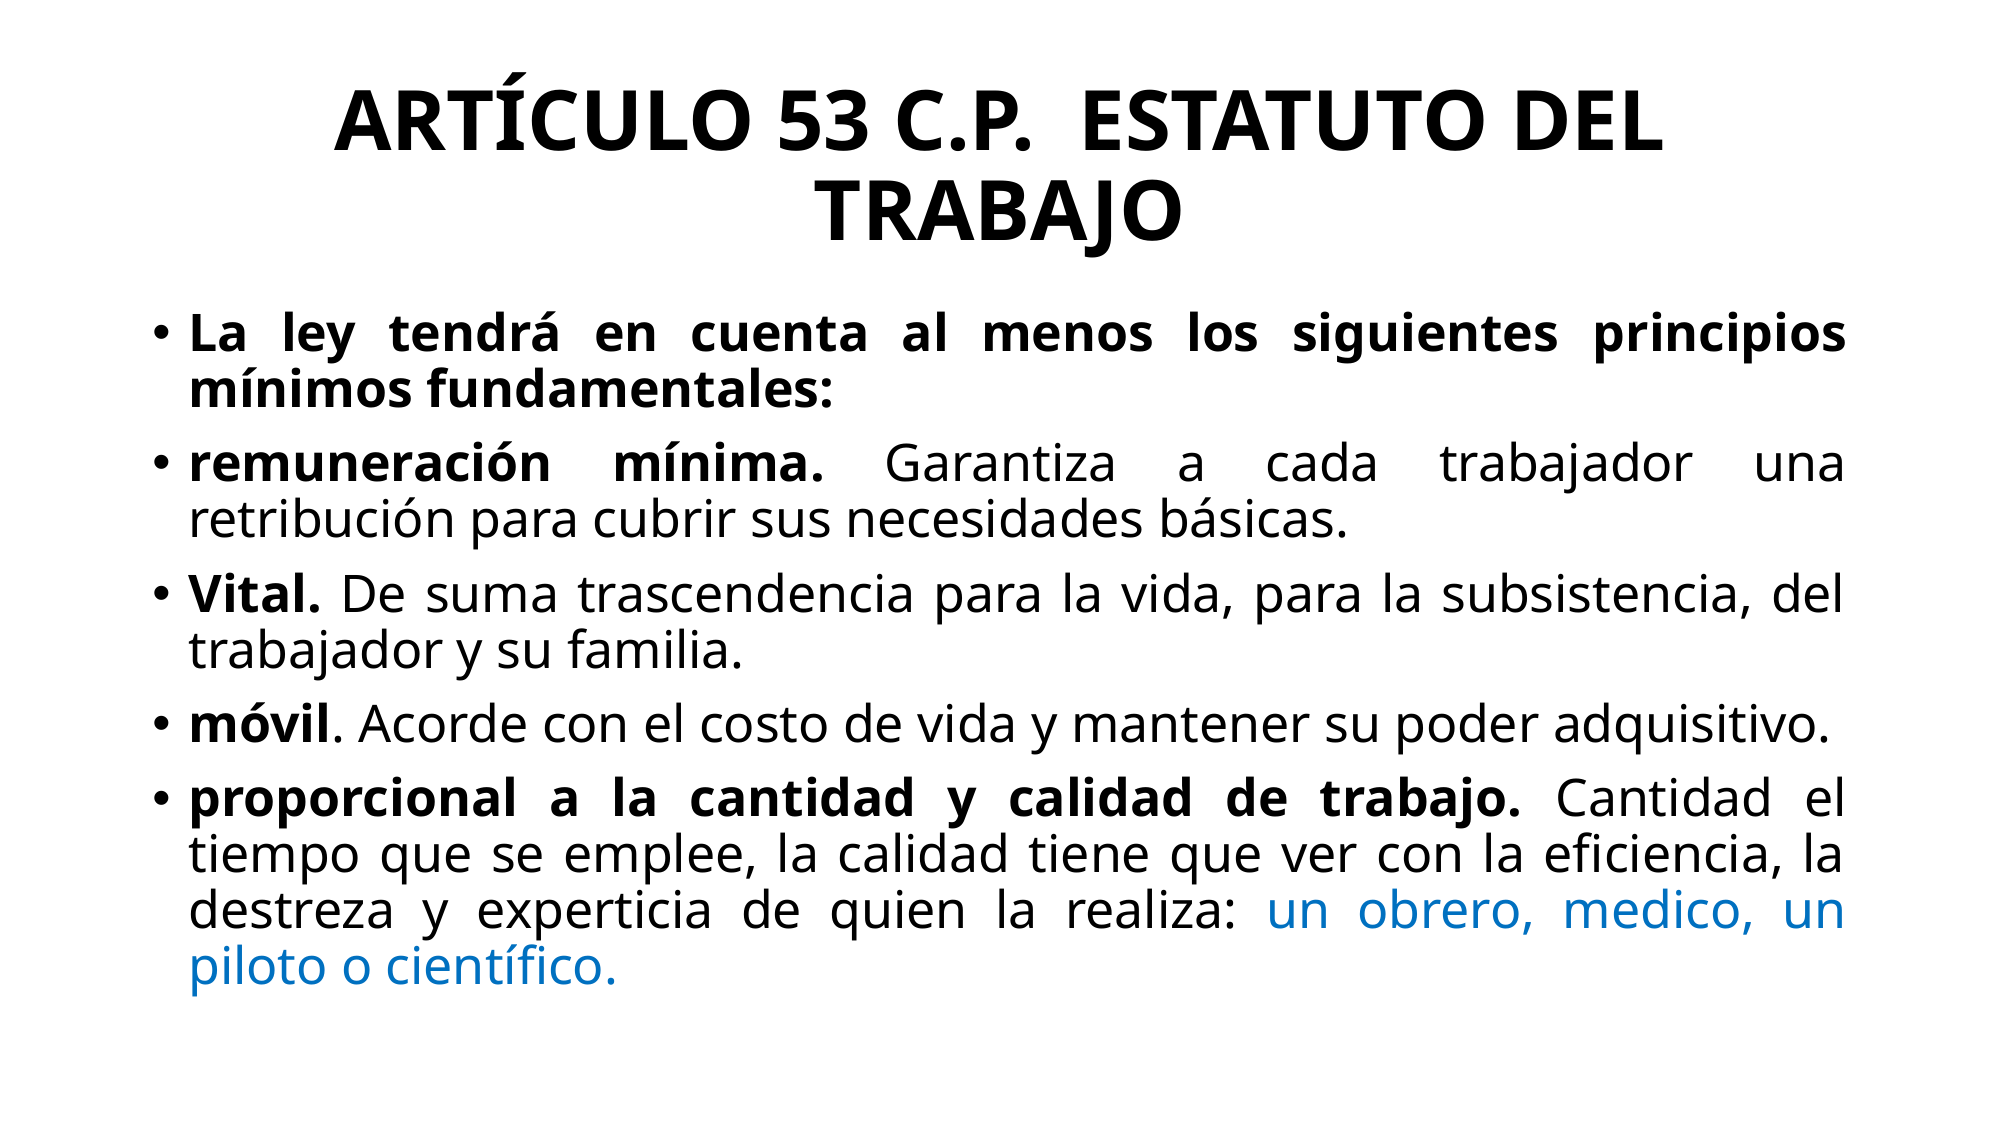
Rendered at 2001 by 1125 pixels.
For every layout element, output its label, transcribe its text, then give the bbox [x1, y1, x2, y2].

title ARTÍCULO 53 C.P. ESTATUTO DEL TRABAJO [137, 59, 1863, 278]
list La ley tendrá en cuenta al menos los siguientes principios mínimos fundamentales: remuneración mínima. Garantiza a cada trabajador una retribución para cubrir sus necesidades básicas. Vital. De suma trascendencia para la vida, para la subsistencia, del trabajador y su familia. móvil. Acorde con el costo de vida y mantener su poder adquisitivo. proporcional a la cantidad y calidad de trabajo. Cantidad el tiempo que se emplee, la calidad tiene que ver con la eficiencia, la destreza y experticia de quien la realiza: un obrero, medico, un piloto o científico. [137, 299, 1863, 1014]
